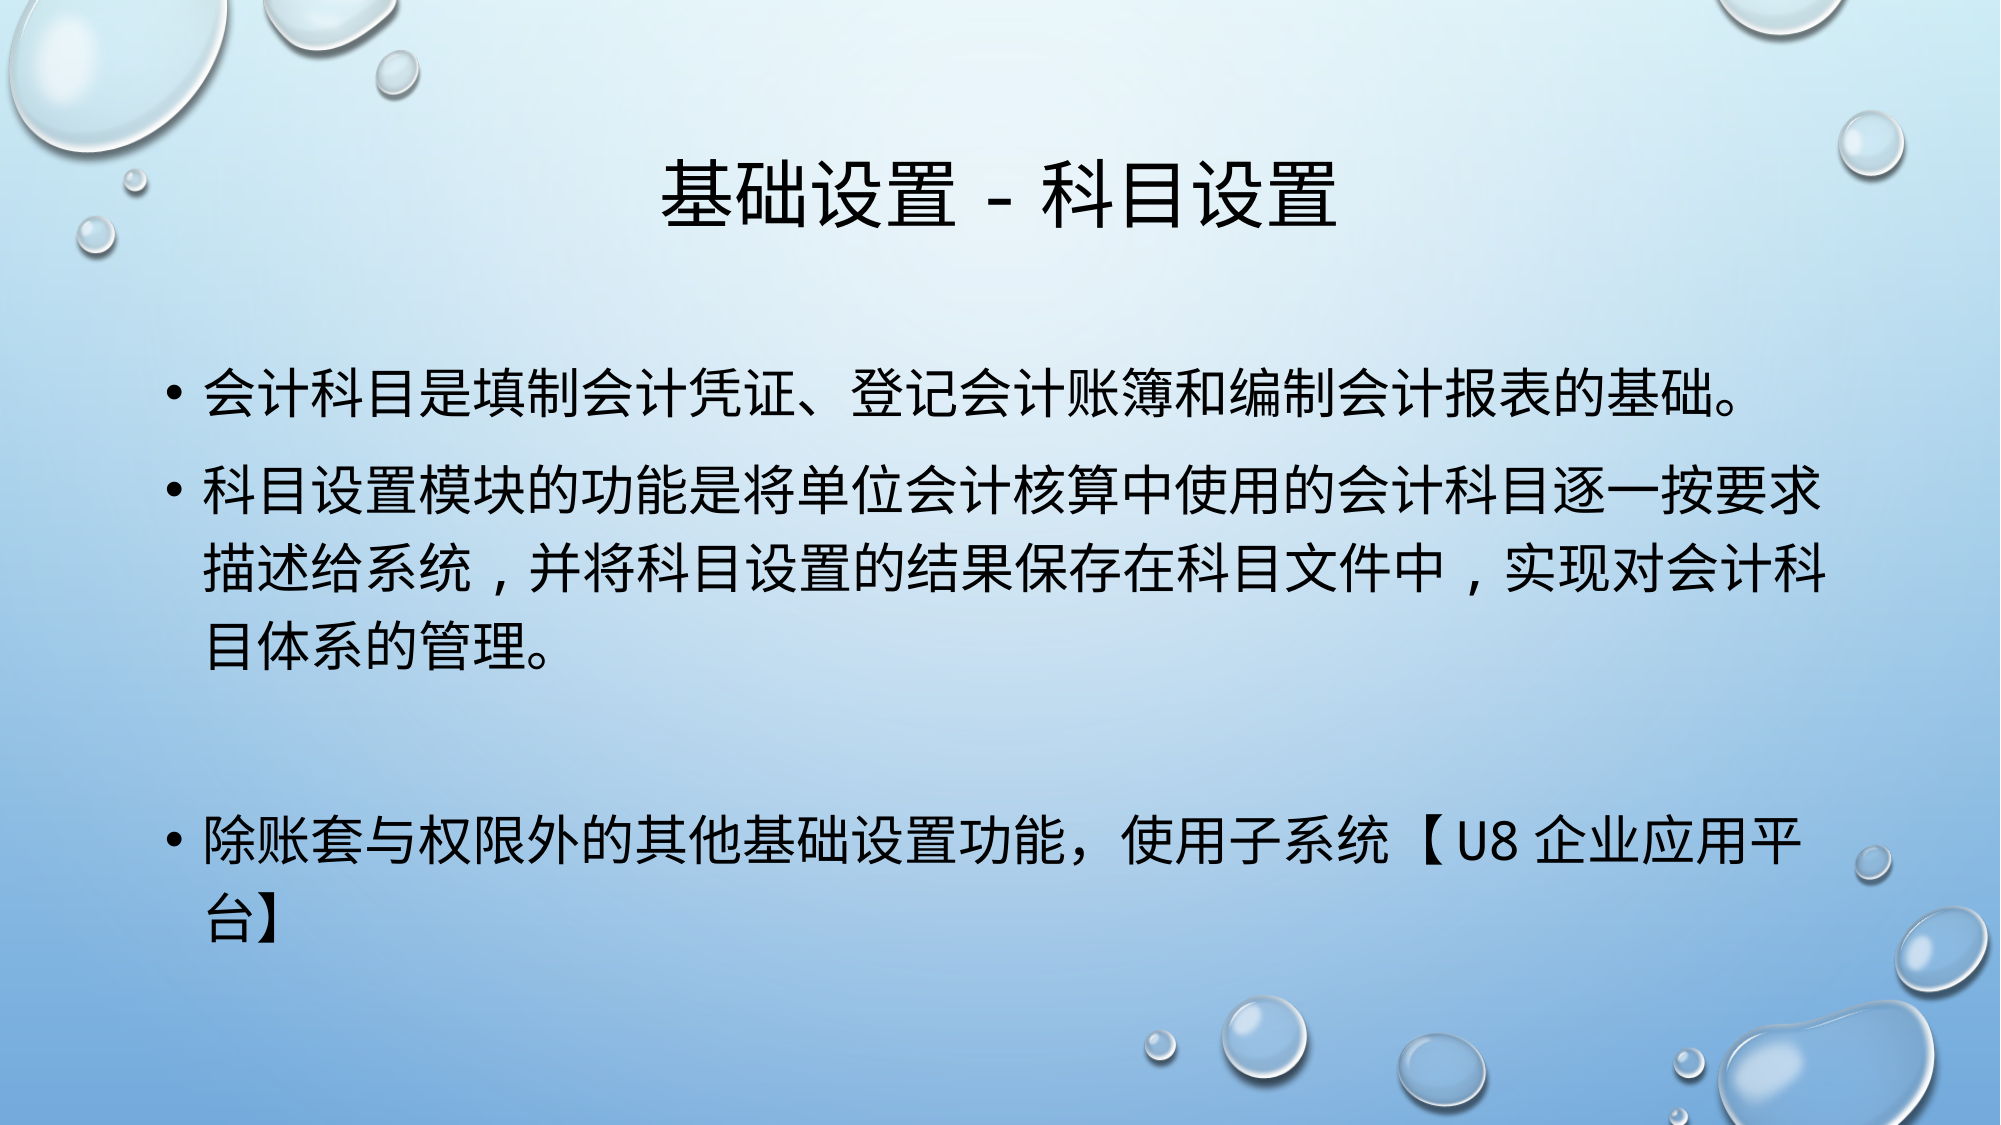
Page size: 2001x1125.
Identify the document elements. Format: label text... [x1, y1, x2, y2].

title 基础设置-科目设置 [149, 67, 1851, 329]
list 会计科目是填制会计凭证、登记会计账簿和编制会计报表的基础。 科目设置模块的功能是将单位会计核算中使用的会计科目逐一按要求描述给系统,并将科目设置的结果保存在科目文件中,实现对会计科目体系的管理。 除账套与权限外的其他基础设置功能，使用子系统【u8企业应用平台】 [149, 339, 1850, 966]
picture [0, 0, 2000, 1125]
